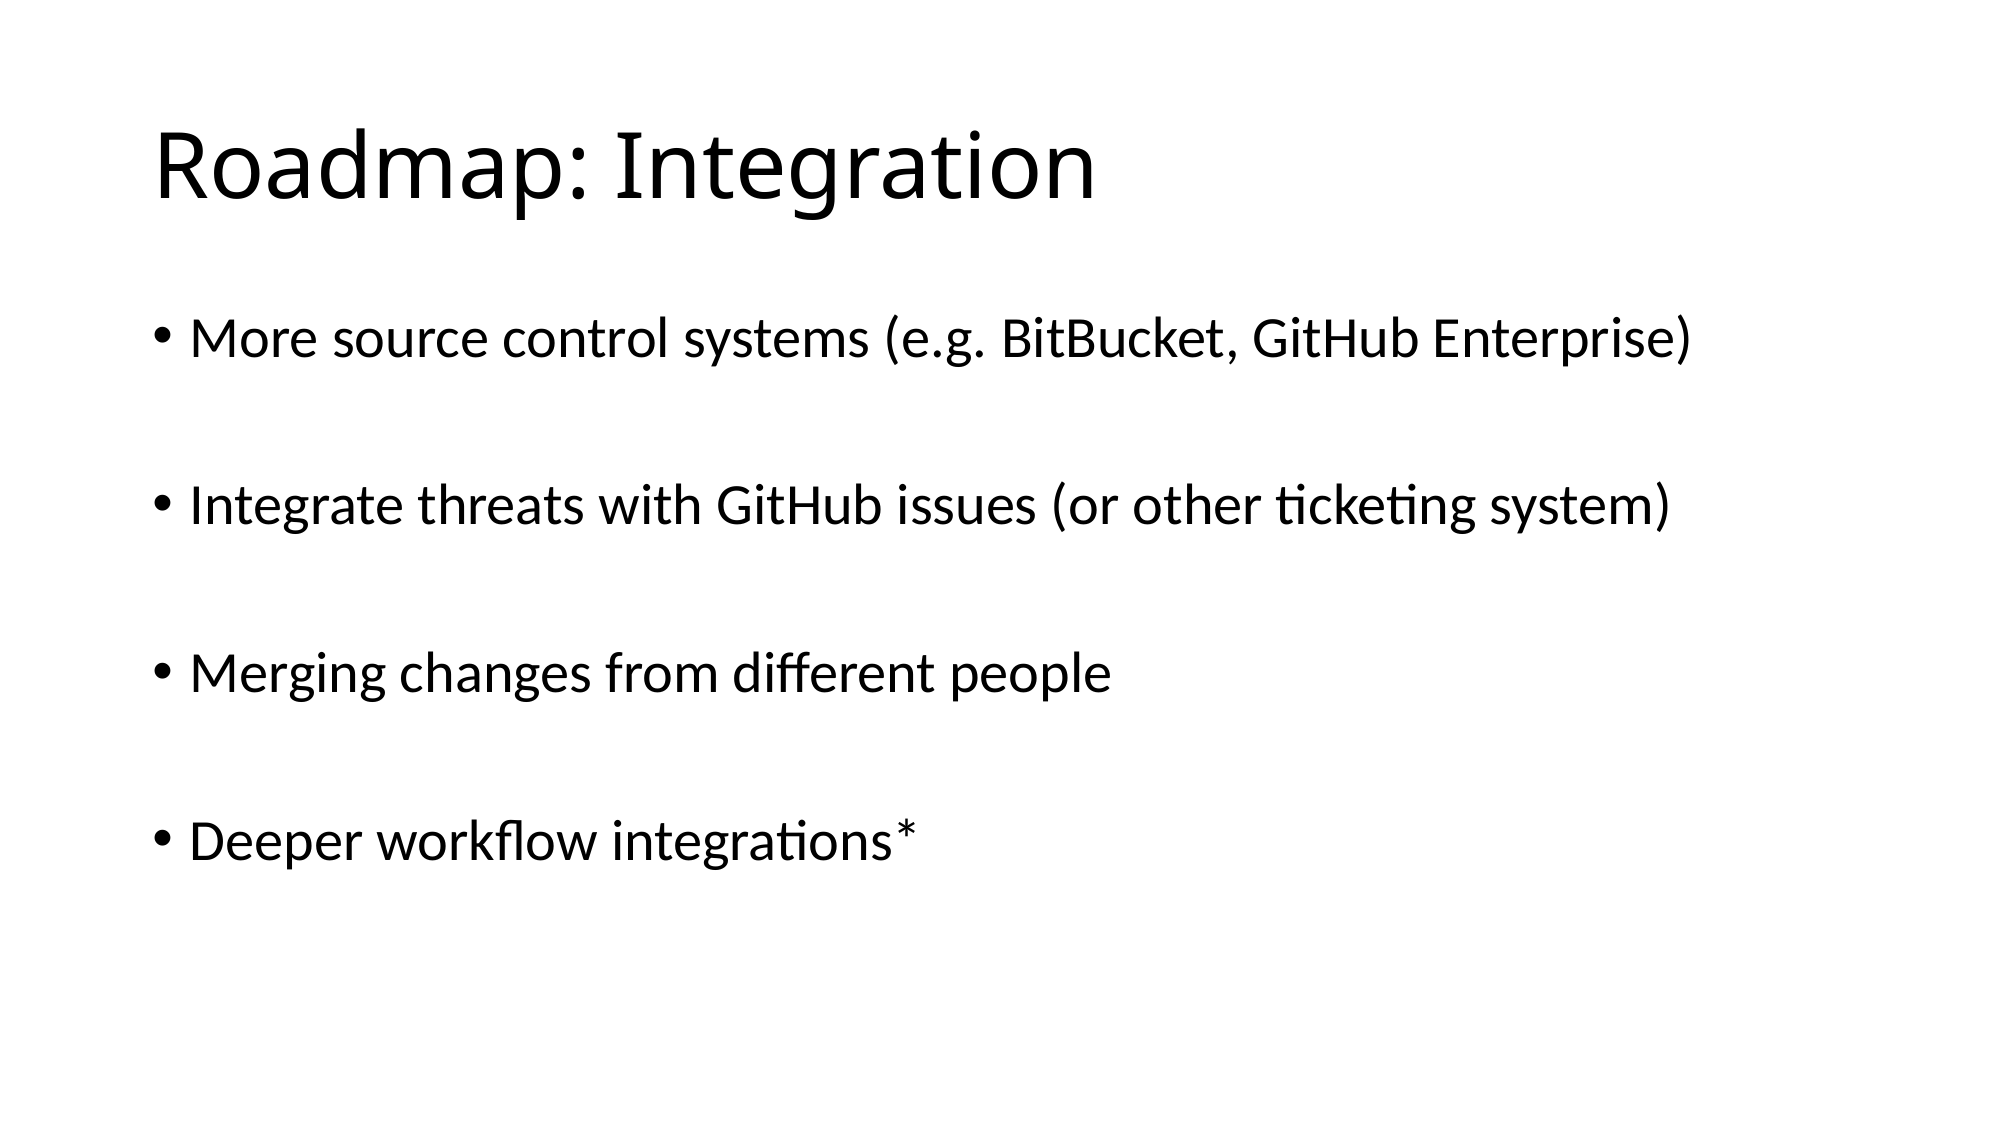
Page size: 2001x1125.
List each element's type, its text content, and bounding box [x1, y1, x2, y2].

list More source control systems (e.g. BitBucket, GitHub Enterprise) Integrate threats with GitHub issues (or other ticketing system) Merging changes from different people Deeper workflow integrations* [137, 299, 1863, 1014]
title Roadmap: Integration [137, 59, 1863, 278]
